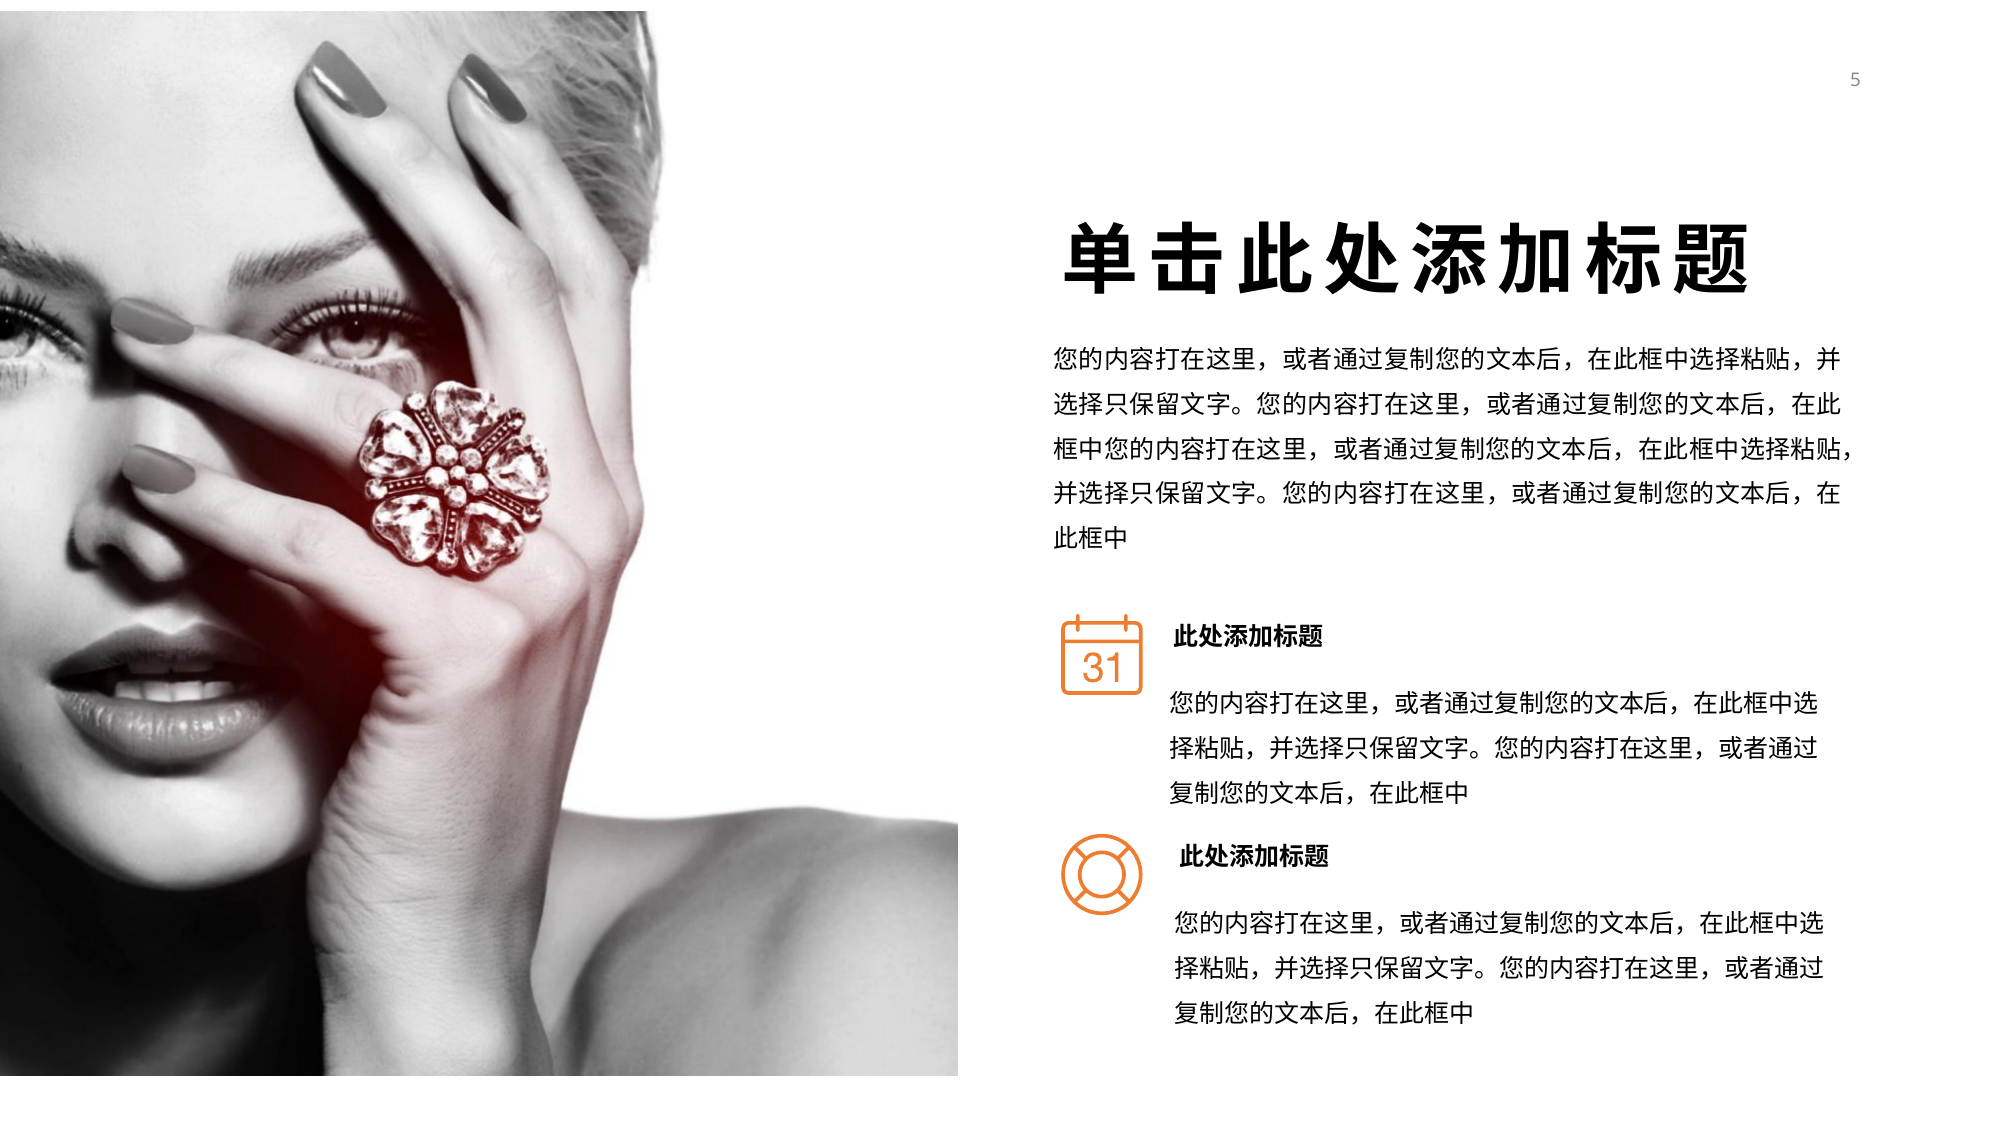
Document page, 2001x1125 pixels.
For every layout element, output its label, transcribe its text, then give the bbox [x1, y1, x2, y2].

text_box 您的内容打在这里，或者通过复制您的文本后，在此框中选择粘贴，并选择只保留文字。您的内容打在这里，或者通过复制您的文本后，在此框中 [1165, 883, 1857, 1037]
text_box 此处添加标题 [1170, 612, 1328, 658]
text_box 您的内容打在这里，或者通过复制您的文本后，在此框中选择粘贴，并选择只保留文字。您的内容打在这里，或者通过复制您的文本后，在此框中您的内容打在这里，或者通过复制您的文本后，在此框中选择粘贴，并选择只保留文字。您的内容打在这里，或者通过复制您的文本后，在此框中 [1044, 319, 1852, 562]
text_box 您的内容打在这里，或者通过复制您的文本后，在此框中选择粘贴，并选择只保留文字。您的内容打在这里，或者通过复制您的文本后，在此框中 [1160, 663, 1852, 816]
text_box 此处添加标题 [1175, 833, 1333, 878]
slide_number 5 [1835, 54, 1875, 107]
picture [0, 11, 958, 1076]
text_box 单击此处添加标题 [1061, 126, 1751, 304]
text_box [1061, 613, 1143, 695]
text_box [1061, 833, 1143, 916]
